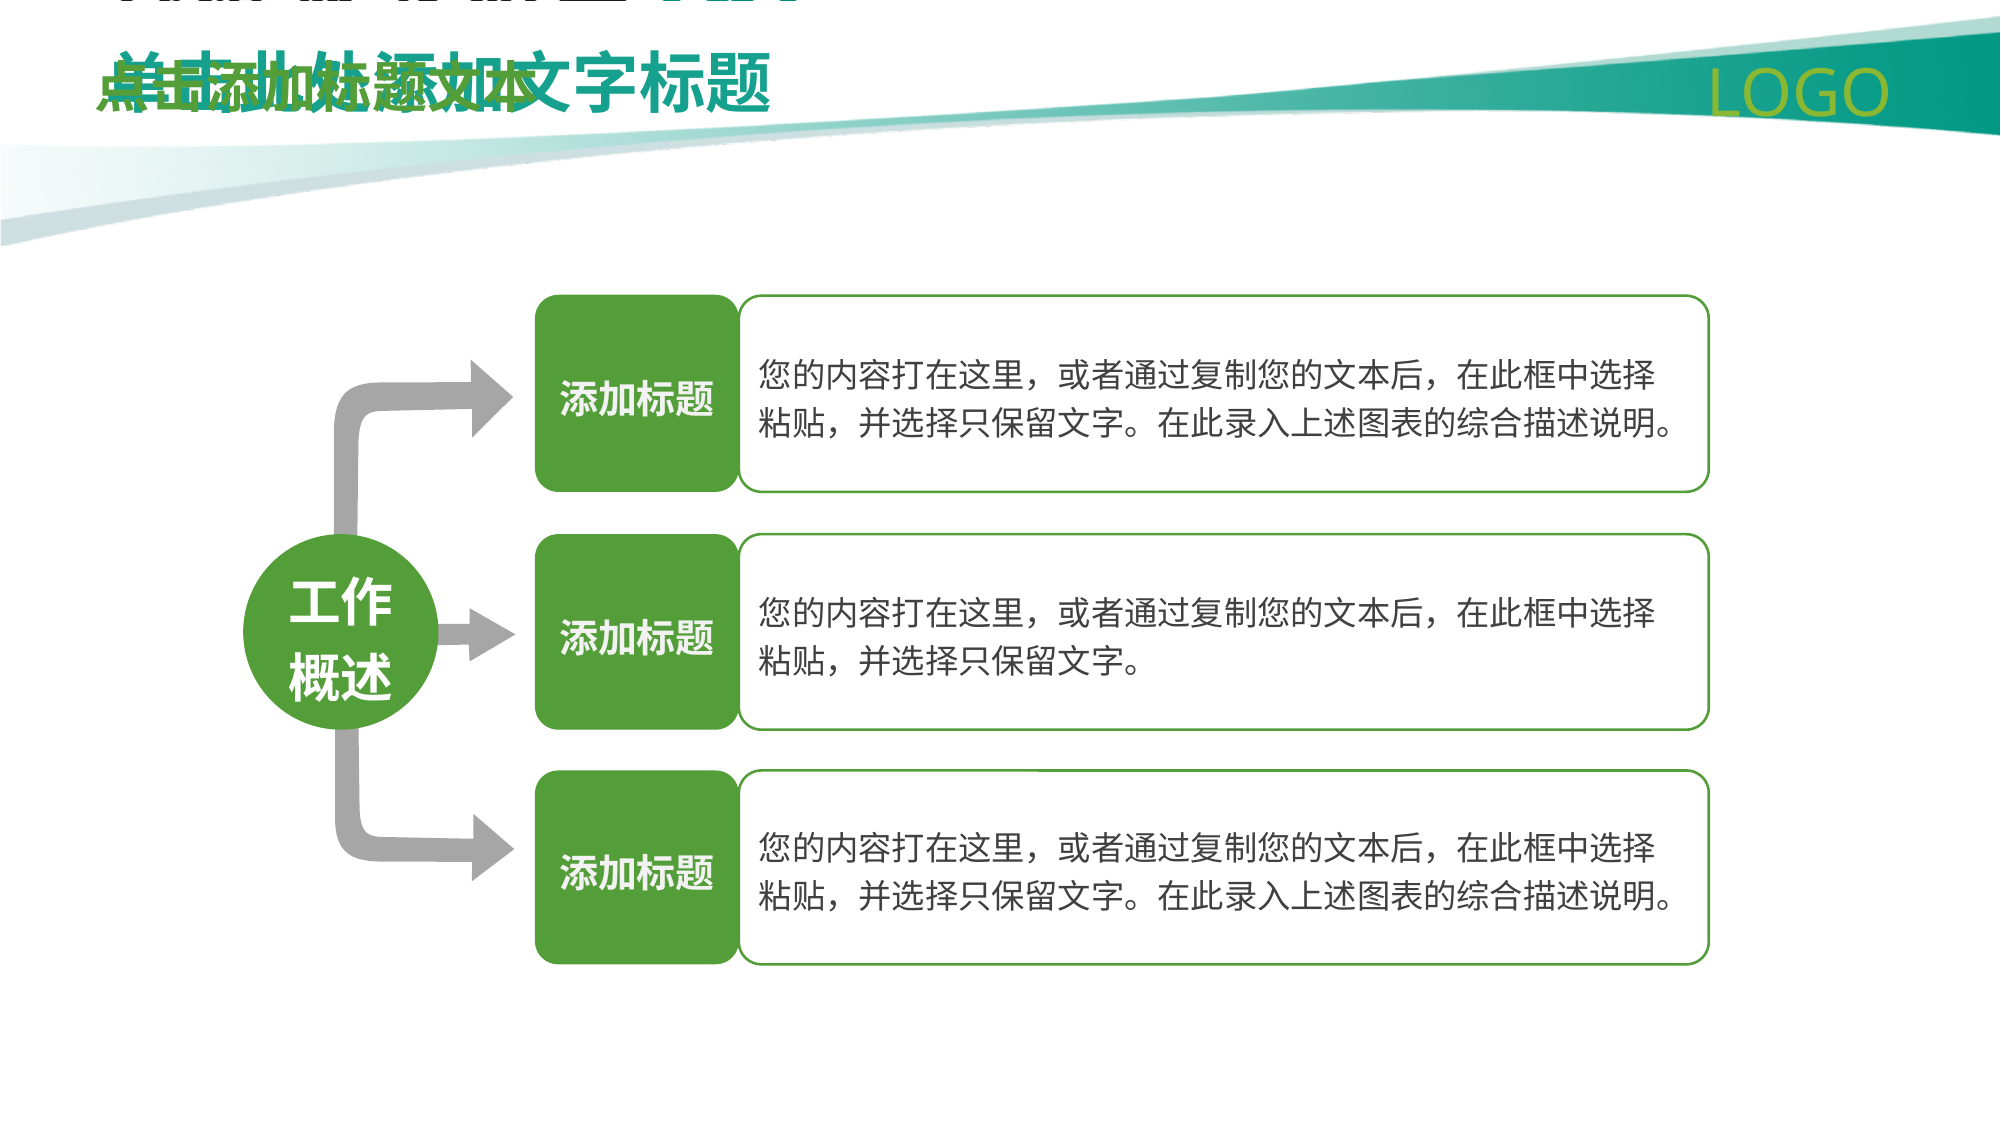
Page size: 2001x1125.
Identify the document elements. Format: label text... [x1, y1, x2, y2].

text_box [438, 608, 516, 662]
text_box [333, 359, 514, 535]
text_box 添加标题 [534, 770, 739, 965]
picture [3, 0, 2000, 246]
text_box 您的内容打在这里，或者通过复制您的文本后，在此框中选择粘贴，并选择只保留文字。 [739, 534, 1709, 730]
text_box 添加标题 [534, 294, 739, 492]
text_box 工作 概述 [243, 534, 439, 730]
text_box [335, 729, 515, 882]
text_box 您的内容打在这里，或者通过复制您的文本后，在此框中选择粘贴，并选择只保留文字。在此录入上述图表的综合描述说明。 [739, 770, 1709, 965]
text_box 添加标题 [534, 534, 739, 730]
text_box 您的内容打在这里，或者通过复制您的文本后，在此框中选择粘贴，并选择只保留文字。在此录入上述图表的综合描述说明。 [739, 295, 1709, 492]
text_box 点击添加标题文本 [80, 44, 554, 127]
text_box LOGO [1691, 42, 1908, 138]
